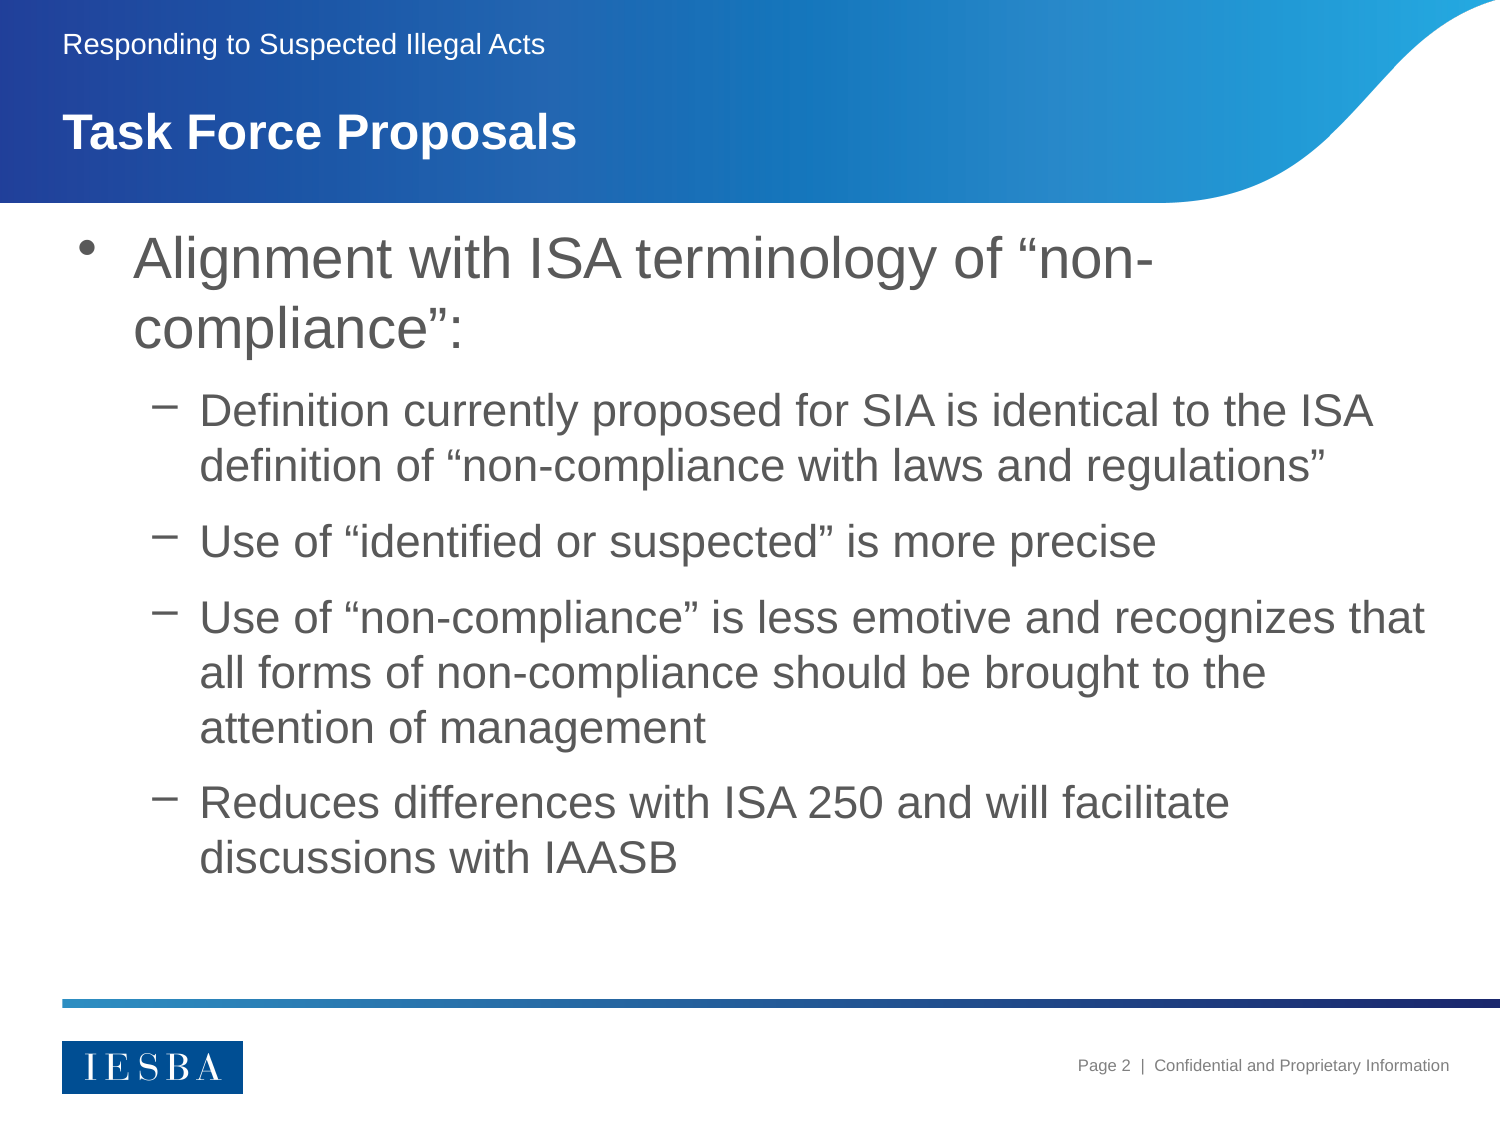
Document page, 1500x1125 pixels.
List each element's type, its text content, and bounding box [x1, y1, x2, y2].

picture [0, 0, 1497, 203]
subtitle Responding to Suspected Illegal Acts [62, 24, 575, 80]
title Task Force Proposals [62, 75, 1300, 184]
list Alignment with ISA terminology of “non-compliance”: Definition currently proposed for SIA is identical to the ISA definition of “non-compliance with laws and regulations” Use of “identified or suspected” is more precise Use of “non-compliance” is less emotive and recognizes that all forms of non-compliance should be brought to the attention of management Reduces differences with ISA 250 and will facilitate discussions with IAASB [62, 212, 1450, 1000]
picture [62, 1041, 243, 1094]
